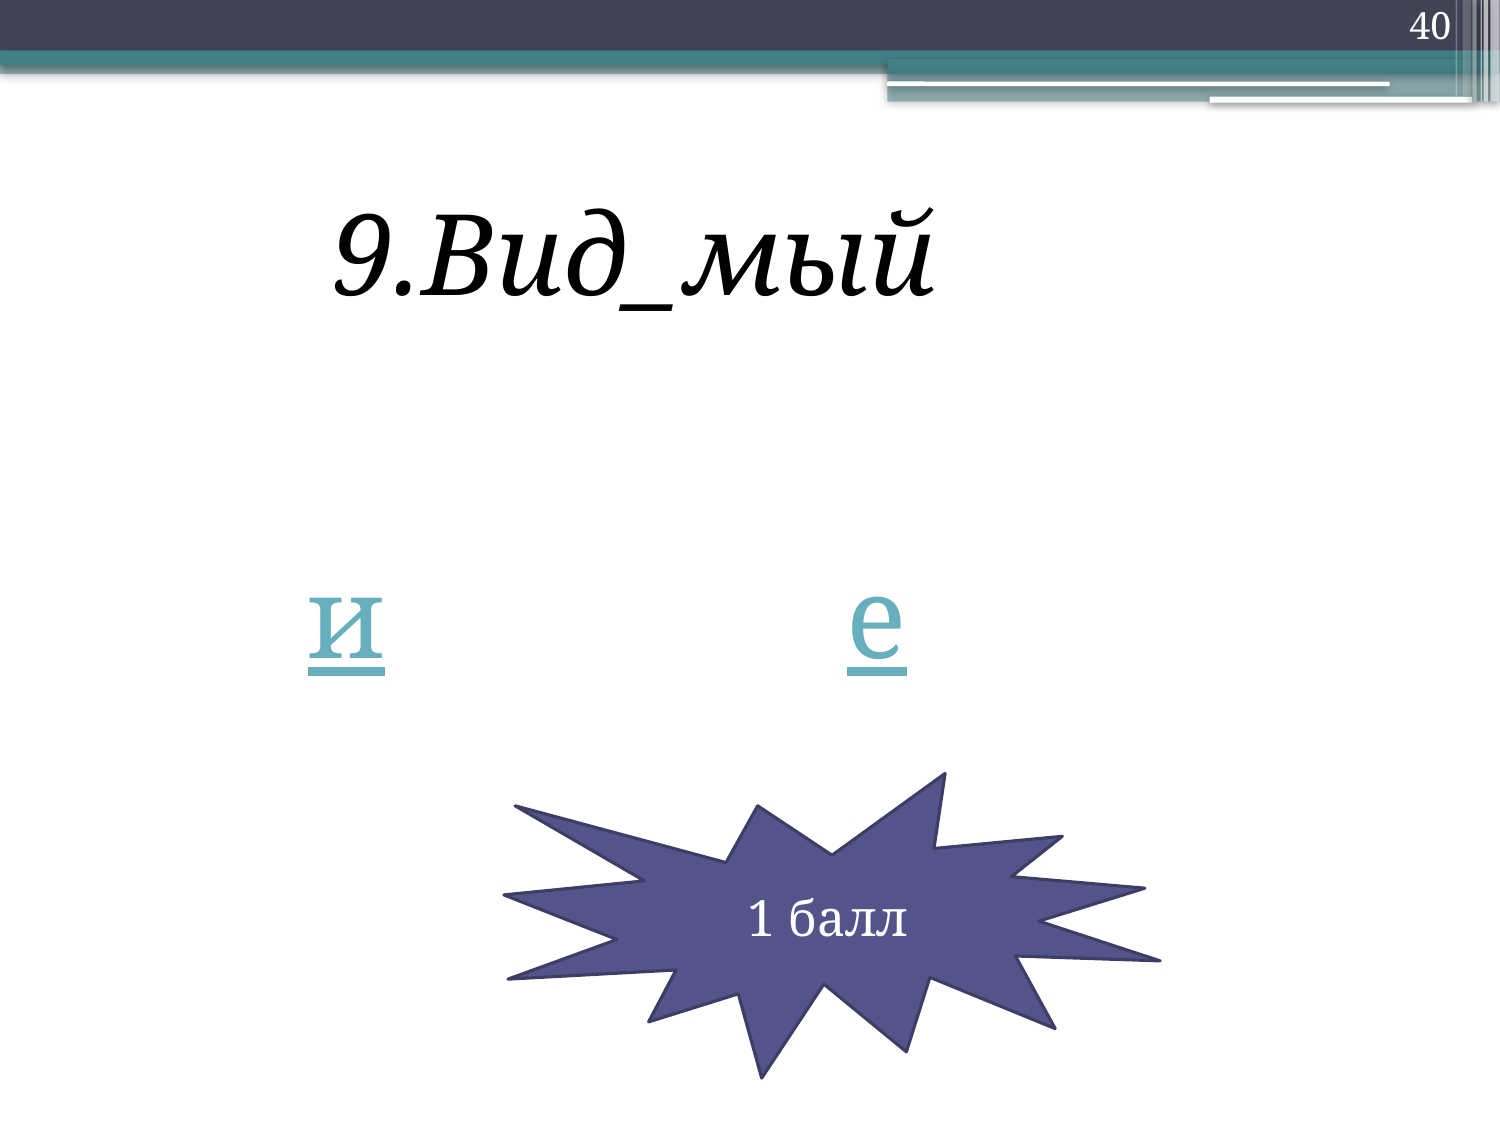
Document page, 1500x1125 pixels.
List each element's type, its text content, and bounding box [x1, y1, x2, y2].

text_box е [831, 539, 1090, 708]
text_box 9.Вид_мый [316, 175, 1172, 326]
text_box 1 балл [502, 772, 1162, 1080]
text_box и [292, 539, 551, 708]
slide_number 40 [1341, 0, 1466, 61]
